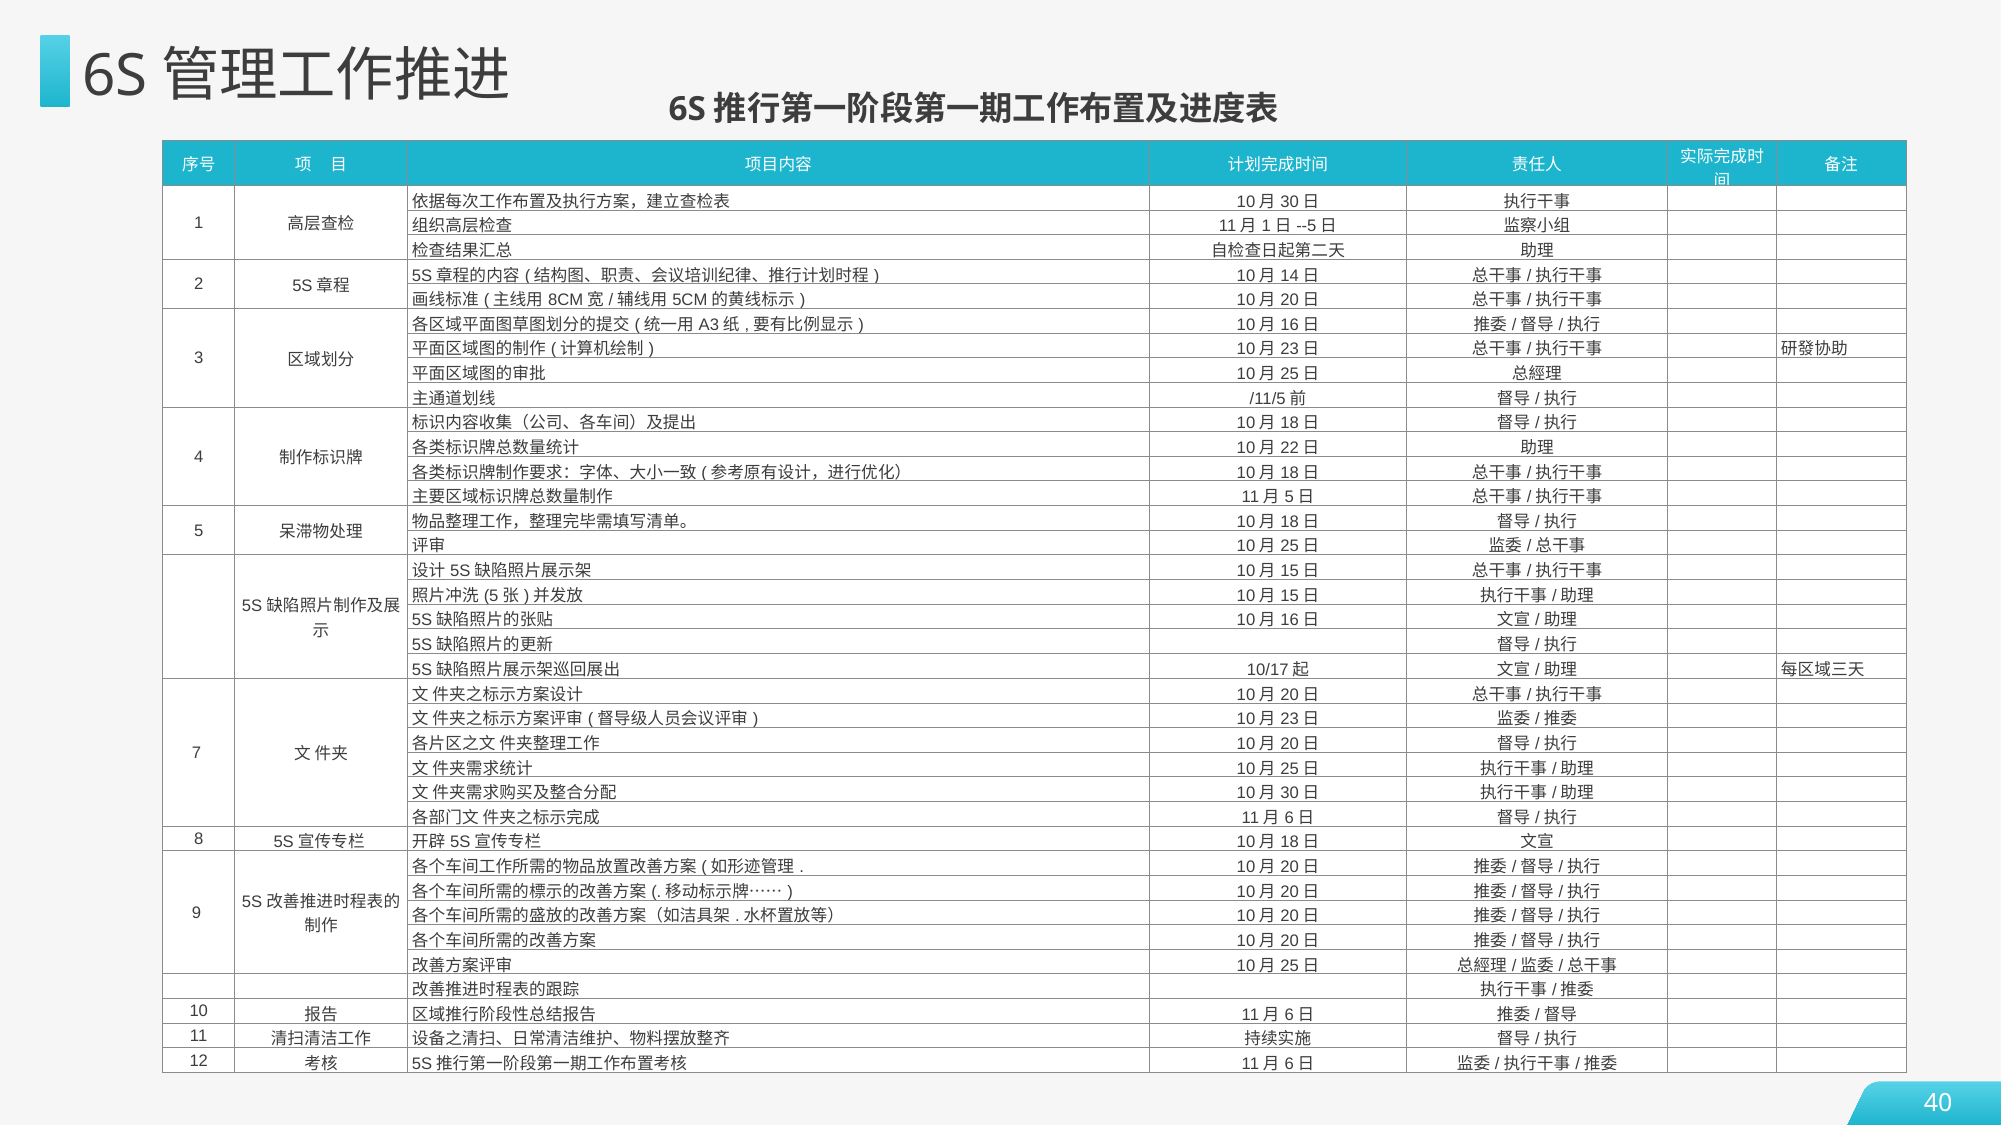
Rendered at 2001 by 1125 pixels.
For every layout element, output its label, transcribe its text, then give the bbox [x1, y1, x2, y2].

table_header 备注 [1777, 141, 1906, 185]
table_cell [1777, 629, 1906, 653]
table_cell [1777, 827, 1906, 850]
table_cell 区域推行阶段性总结报告 [408, 999, 1149, 1023]
table_cell [1777, 679, 1906, 703]
table_cell 11 [163, 1024, 234, 1047]
table_cell 10月30日 [1150, 186, 1406, 210]
table_cell 执行干事/助理 [1407, 753, 1667, 776]
table_cell 清扫清洁工作 [235, 1024, 407, 1047]
table_cell 10月18日 [1150, 506, 1406, 530]
table_cell [1668, 334, 1776, 357]
table_cell 10月20日 [1150, 728, 1406, 752]
table_cell [1777, 802, 1906, 826]
table_cell 10月22日 [1150, 432, 1406, 456]
table_cell [1777, 260, 1906, 283]
text_box 6S推行第一阶段第一期工作布置及进度表 [654, 79, 1295, 135]
table_cell 5S宣传专栏 [235, 827, 407, 850]
table_cell 10月18日 [1150, 827, 1406, 850]
table_cell [1668, 728, 1776, 752]
table_cell 推委/督导/执行 [1407, 876, 1667, 900]
table_cell 改善推进时程表的跟踪 [408, 974, 1149, 998]
table_cell 设备之清扫、日常清洁维护、物料摆放整齐 [408, 1024, 1149, 1047]
table_cell 督导/执行 [1407, 728, 1667, 752]
table_cell [1668, 358, 1776, 382]
table_cell 平面区域图的制作(计算机绘制) [408, 334, 1149, 357]
table_cell [1668, 679, 1776, 703]
table_cell 推委/督导/执行 [1407, 925, 1667, 949]
table_header 项 目 [235, 141, 407, 185]
table_cell 4 [163, 408, 234, 505]
table_cell [1777, 235, 1906, 259]
table_cell [1668, 260, 1776, 283]
table_cell 10月16日 [1150, 309, 1406, 333]
table_cell 督导/执行 [1407, 802, 1667, 826]
table_cell [1777, 605, 1906, 628]
table_cell 监委/推委 [1407, 704, 1667, 727]
table_cell [1777, 309, 1906, 333]
table_cell [1668, 235, 1776, 259]
table_cell [1668, 802, 1776, 826]
table_cell 文宣/助理 [1407, 654, 1667, 678]
table_cell [1668, 1024, 1776, 1047]
table_cell 5 [163, 506, 234, 554]
table_cell 推委/督导/执行 [1407, 851, 1667, 875]
table_cell [1668, 851, 1776, 875]
table_cell [1668, 457, 1776, 480]
table_cell [163, 555, 234, 678]
table_cell [1668, 432, 1776, 456]
table_cell [1668, 999, 1776, 1023]
table_cell 高层查检 [235, 186, 407, 259]
table_cell [1777, 777, 1906, 801]
table_cell 各区域平面图草图划分的提交(统一用A3纸,要有比例显示) [408, 309, 1149, 333]
table_cell [1777, 1048, 1906, 1072]
table_cell 助理 [1407, 432, 1667, 456]
table_cell 10月25日 [1150, 950, 1406, 973]
table_cell 10月25日 [1150, 753, 1406, 776]
table_cell 各个车间所需的改善方案 [408, 925, 1149, 949]
table_cell [1668, 580, 1776, 604]
table_cell 设计5S缺陷照片展示架 [408, 555, 1149, 579]
table_cell 11月6日 [1150, 802, 1406, 826]
table_cell 10 [163, 999, 234, 1023]
table_cell [1777, 925, 1906, 949]
table_cell [1777, 974, 1906, 998]
table_cell 总經理/监委/总干事 [1407, 950, 1667, 973]
table_cell 主要区域标识牌总数量制作 [408, 481, 1149, 505]
table_cell [1777, 728, 1906, 752]
table_cell 监委/执行干事/推委 [1407, 1048, 1667, 1072]
table_cell 10月16日 [1150, 605, 1406, 628]
table_cell 持续实施 [1150, 1024, 1406, 1047]
table_cell [1668, 531, 1776, 554]
table_cell 自检查日起第二天 [1150, 235, 1406, 259]
table_cell 7 [163, 679, 234, 826]
table_cell [1777, 851, 1906, 875]
table_cell 10月23日 [1150, 334, 1406, 357]
table_cell 标识内容收集（公司、各车间）及提出 [408, 408, 1149, 431]
table_cell 督导/执行 [1407, 506, 1667, 530]
table_cell [1668, 284, 1776, 308]
table_cell 5S章程 [235, 260, 407, 308]
table_cell 5S缺陷照片的更新 [408, 629, 1149, 653]
table_cell [1668, 309, 1776, 333]
table_cell [1777, 555, 1906, 579]
table_cell [1777, 408, 1906, 431]
table_cell [1777, 531, 1906, 554]
table_cell 平面区域图的审批 [408, 358, 1149, 382]
table_cell 文宣/助理 [1407, 605, 1667, 628]
table_cell 11月1日--5日 [1150, 211, 1406, 234]
table_cell 总干事/执行干事 [1407, 334, 1667, 357]
table_cell 照片冲洗(5张)并发放 [408, 580, 1149, 604]
table_cell 8 [163, 827, 234, 850]
table_header 序号 [163, 141, 234, 185]
table_cell 文 件夹需求购买及整合分配 [408, 777, 1149, 801]
table_cell 5S改善推进时程表的制作 [235, 851, 407, 973]
table_cell 总干事/执行干事 [1407, 481, 1667, 505]
table_cell [1777, 753, 1906, 776]
table_cell 总干事/执行干事 [1407, 679, 1667, 703]
table_cell 各个车间所需的標示的改善方案(.移动标示牌……) [408, 876, 1149, 900]
table_cell 开辟5S宣传专栏 [408, 827, 1149, 850]
table_cell [1668, 950, 1776, 973]
table_cell 12 [163, 1048, 234, 1072]
table_cell 总干事/执行干事 [1407, 555, 1667, 579]
table_cell [1777, 284, 1906, 308]
table_cell [1668, 629, 1776, 653]
table_cell [1777, 481, 1906, 505]
table_cell 总干事/执行干事 [1407, 260, 1667, 283]
table_cell 9 [163, 851, 234, 973]
table_cell 总干事/执行干事 [1407, 284, 1667, 308]
table_cell 画线标准(主线用8CM宽/辅线用5CM的黄线标示) [408, 284, 1149, 308]
table_cell [1668, 827, 1776, 850]
table_cell 5S缺陷照片的张贴 [408, 605, 1149, 628]
table_cell [1777, 1024, 1906, 1047]
table_cell 各个车间所需的盛放的改善方案（如洁具架.水杯置放等） [408, 901, 1149, 924]
table_cell 推委/督导 [1407, 999, 1667, 1023]
table_cell [1777, 211, 1906, 234]
table_cell 每区域三天 [1777, 654, 1906, 678]
text_box 6S管理工作推进 [82, 36, 1120, 107]
table_cell 5S缺陷照片展示架巡回展出 [408, 654, 1149, 678]
table_cell 报告 [235, 999, 407, 1023]
text_box [40, 35, 70, 107]
table_cell 1 [163, 186, 234, 259]
table_cell [1777, 901, 1906, 924]
table_cell [1668, 974, 1776, 998]
table_cell 10月20日 [1150, 284, 1406, 308]
table_cell 研發协助 [1777, 334, 1906, 357]
table_cell 监委/总干事 [1407, 531, 1667, 554]
table_cell [1777, 704, 1906, 727]
table_cell [163, 974, 234, 998]
table_cell 总干事/执行干事 [1407, 457, 1667, 480]
table_cell 改善方案评审 [408, 950, 1149, 973]
table_cell 检查结果汇总 [408, 235, 1149, 259]
table_cell 呆滞物处理 [235, 506, 407, 554]
table_cell [1668, 925, 1776, 949]
table_header 项目内容 [408, 141, 1149, 185]
table_cell [1668, 481, 1776, 505]
table_cell 监察小组 [1407, 211, 1667, 234]
table_cell 10月23日 [1150, 704, 1406, 727]
table_cell 文 件夹 [235, 679, 407, 826]
table_cell [1668, 1048, 1776, 1072]
table_cell [1777, 432, 1906, 456]
table_cell [1777, 999, 1906, 1023]
table_cell 10月15日 [1150, 580, 1406, 604]
table_cell 11月6日 [1150, 1048, 1406, 1072]
table_cell 物品整理工作，整理完毕需填写清单。 [408, 506, 1149, 530]
table_cell [1668, 555, 1776, 579]
table_cell [1777, 506, 1906, 530]
table_cell 5S缺陷照片制作及展示 [235, 555, 407, 678]
table_cell /11/5前 [1150, 383, 1406, 407]
table_cell 10月15日 [1150, 555, 1406, 579]
table_cell 组织高层检查 [408, 211, 1149, 234]
table_cell 5S推行第一阶段第一期工作布置考核 [408, 1048, 1149, 1072]
table_cell [1668, 753, 1776, 776]
table_cell 推委/督导/执行 [1407, 901, 1667, 924]
table_header 实际完成时间 [1668, 141, 1776, 185]
table_cell 文 件夹需求统计 [408, 753, 1149, 776]
table_cell [1777, 580, 1906, 604]
table_cell 执行干事/推委 [1407, 974, 1667, 998]
table_cell 11月6日 [1150, 999, 1406, 1023]
table_cell [1777, 186, 1906, 210]
table_cell 各类标识牌总数量统计 [408, 432, 1149, 456]
table_cell [1668, 901, 1776, 924]
table_cell 推委/督导/执行 [1407, 309, 1667, 333]
table_cell 10月18日 [1150, 408, 1406, 431]
table_cell 2 [163, 260, 234, 308]
table_cell [1777, 358, 1906, 382]
table_cell 10月20日 [1150, 925, 1406, 949]
table_cell [1668, 605, 1776, 628]
table_cell 10月14日 [1150, 260, 1406, 283]
table_cell 区域划分 [235, 309, 407, 407]
table_cell [1668, 383, 1776, 407]
table_cell [1777, 383, 1906, 407]
table_cell 助理 [1407, 235, 1667, 259]
table_cell 3 [163, 309, 234, 407]
table_cell 督导/执行 [1407, 408, 1667, 431]
table_header 计划完成时间 [1150, 141, 1406, 185]
table_cell 文 件夹之标示方案评审(督导级人员会议评审) [408, 704, 1149, 727]
table_cell 依据每次工作布置及执行方案，建立查检表 [408, 186, 1149, 210]
table_cell [1777, 457, 1906, 480]
table_cell [1668, 654, 1776, 678]
table_cell [1150, 629, 1406, 653]
table_cell [1668, 876, 1776, 900]
table_cell [235, 974, 407, 998]
table_cell 各部门文 件夹之标示完成 [408, 802, 1149, 826]
table_cell 文宣 [1407, 827, 1667, 850]
table_cell 10月20日 [1150, 679, 1406, 703]
table_cell 10月25日 [1150, 531, 1406, 554]
table_cell 制作标识牌 [235, 408, 407, 505]
table_cell 考核 [235, 1048, 407, 1072]
table_cell 督导/执行 [1407, 1024, 1667, 1047]
table_cell 各类标识牌制作要求：字体、大小一致(参考原有设计，进行优化） [408, 457, 1149, 480]
table_cell 执行干事 [1407, 186, 1667, 210]
table_cell 督导/执行 [1407, 629, 1667, 653]
table_cell 10月25日 [1150, 358, 1406, 382]
table_cell [1777, 950, 1906, 973]
table_cell 总經理 [1407, 358, 1667, 382]
table_cell 5S章程的内容(结构图、职责、会议培训纪律、推行计划时程) [408, 260, 1149, 283]
table_cell 执行干事/助理 [1407, 580, 1667, 604]
table_header 责任人 [1407, 141, 1667, 185]
table_cell 各片区之文 件夹整理工作 [408, 728, 1149, 752]
table_cell 10月20日 [1150, 876, 1406, 900]
table_cell 10月20日 [1150, 901, 1406, 924]
table_cell [1668, 408, 1776, 431]
table_cell 10/17起 [1150, 654, 1406, 678]
table_cell [1668, 186, 1776, 210]
table_cell 10月20日 [1150, 851, 1406, 875]
table_cell 文 件夹之标示方案设计 [408, 679, 1149, 703]
table_cell [1668, 211, 1776, 234]
table_cell [1668, 704, 1776, 727]
table_cell [1668, 777, 1776, 801]
table_cell 主通道划线 [408, 383, 1149, 407]
table_cell 执行干事/助理 [1407, 777, 1667, 801]
table_cell [1150, 974, 1406, 998]
table_cell [1777, 876, 1906, 900]
table_cell 各个车间工作所需的物品放置改善方案(如形迹管理. [408, 851, 1149, 875]
table_cell [1668, 506, 1776, 530]
table_cell 11月5日 [1150, 481, 1406, 505]
table_cell 评审 [408, 531, 1149, 554]
table_cell 10月18日 [1150, 457, 1406, 480]
table_cell 10月30日 [1150, 777, 1406, 801]
table_cell 督导/执行 [1407, 383, 1667, 407]
